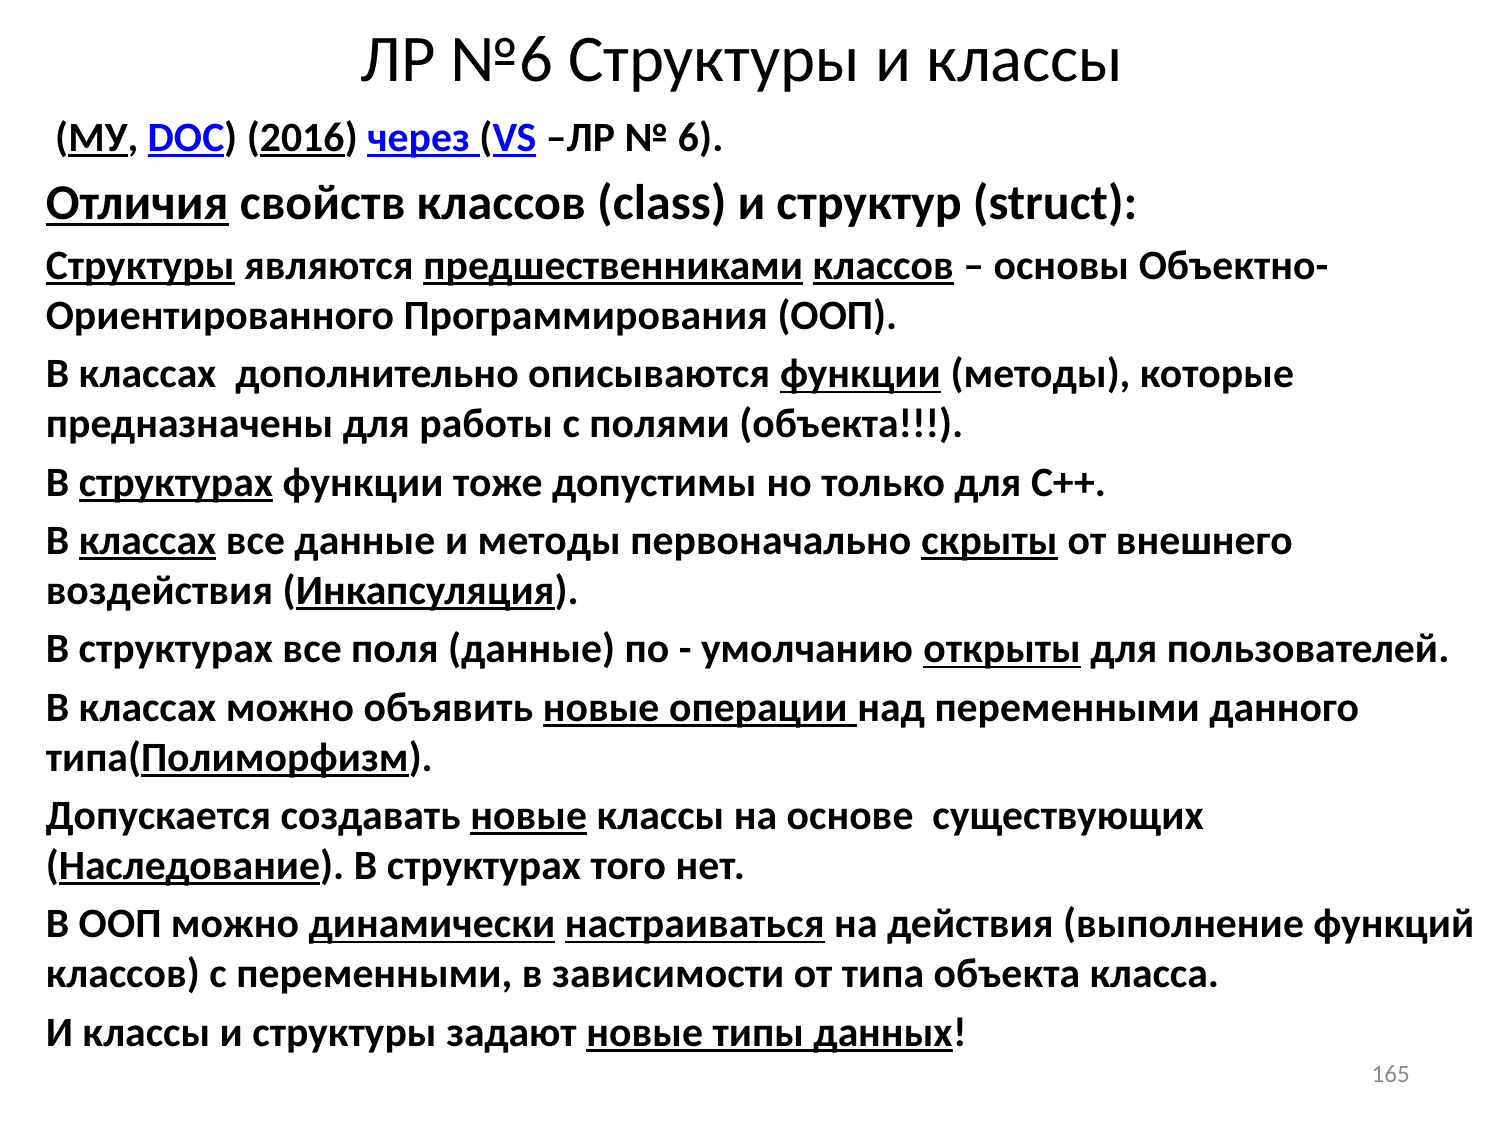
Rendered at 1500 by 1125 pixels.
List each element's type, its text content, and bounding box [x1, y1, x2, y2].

text_box (МУ, DOC) (2016) через (VS –ЛР № 6). Отличия свойств классов (class) и структур (struct): Структуры являются предшественниками классов – основы Объектно-Ориентированного Программирования (ООП). В классах дополнительно описываются функции (методы), которые предназначены для работы с полями (объекта!!!). В структурах функции тоже допустимы но только для С++. В классах все данные и методы первоначально скрыты от внешнего воздействия (Инкапсуляция). В структурах все поля (данные) по - умолчанию открыты для пользователей. В классах можно объявить новые операции над переменными данного типа(Полиморфизм). Допускается создавать новые классы на основе существующих (Наследование). В структурах того нет. В ООП можно динамически настраиваться на действия (выполнение функций классов) с переменными, в зависимости от типа объекта класса. И классы и структуры задают новые типы данных! [30, 101, 1500, 1047]
title ЛР №6 Структуры и классы [305, 1, 1180, 101]
slide_number 165 [1074, 1042, 1425, 1103]
